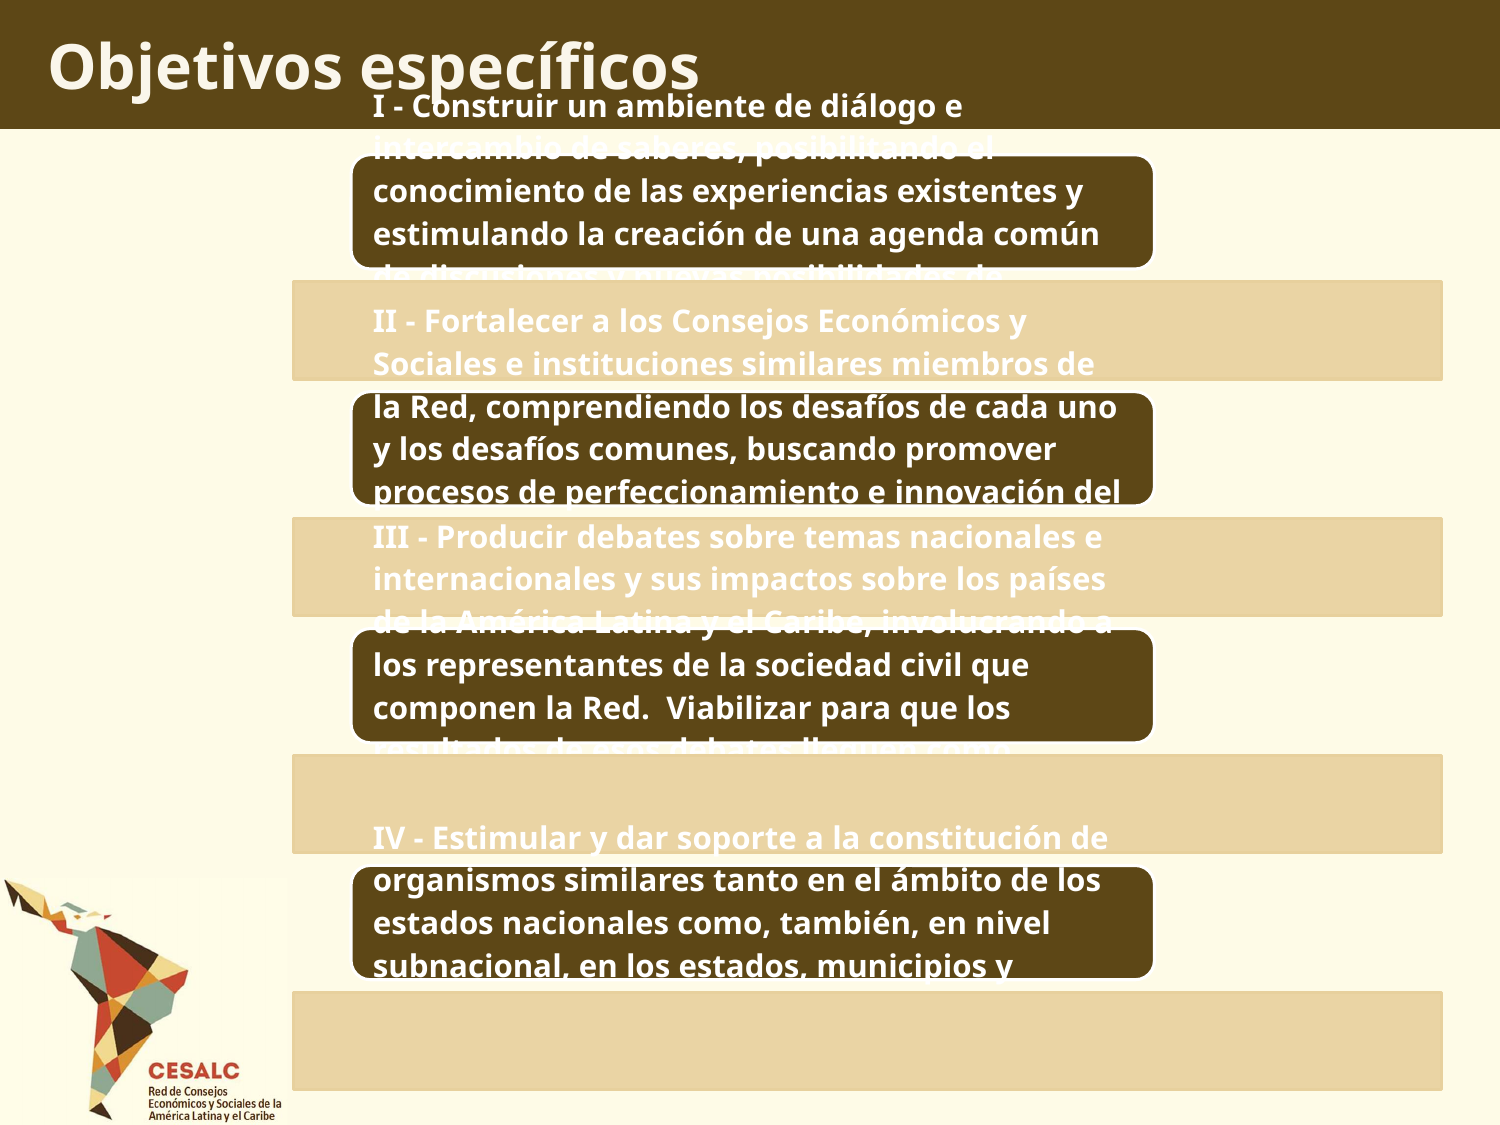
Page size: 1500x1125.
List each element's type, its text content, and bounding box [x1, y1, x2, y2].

picture [0, 878, 288, 1125]
text_box Objetivos específicos [0, 0, 1500, 129]
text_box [293, 141, 1442, 1091]
